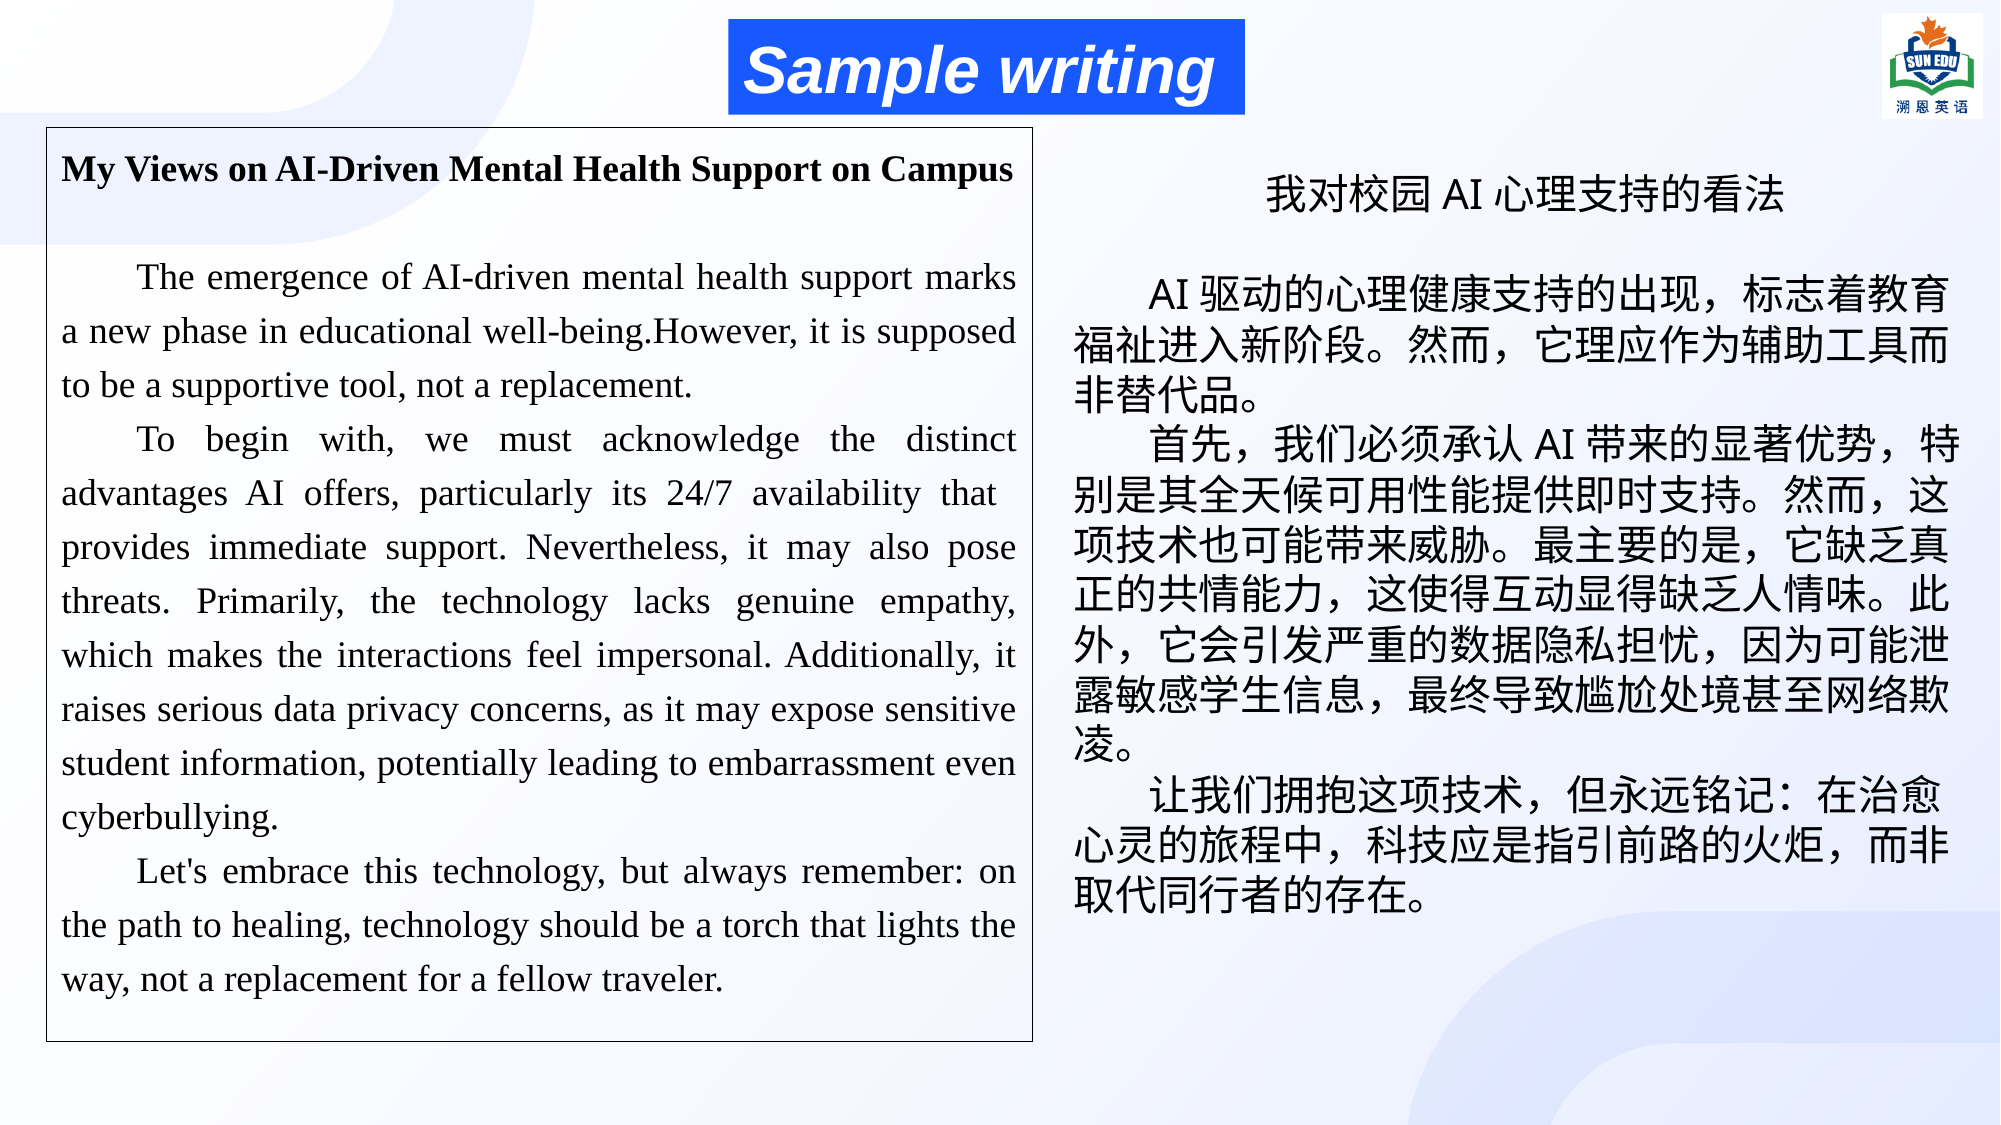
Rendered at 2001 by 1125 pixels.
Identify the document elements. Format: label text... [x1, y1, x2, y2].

text_box My Views on AI-Driven Mental Health Support on Campus The emergence of AI-driven mental health support marks a new phase in educational well-being.However, it is supposed to be a supportive tool, not a replacement. To begin with, we must acknowledge the distinct advantages AI offers, particularly its 24/7 availability that provides immediate support. Nevertheless, it may also pose threats. Primarily, the technology lacks genuine empathy, which makes the interactions feel impersonal. Additionally, it raises serious data privacy concerns, as it may expose sensitive student information, potentially leading to embarrassment even cyberbullying. Let's embrace this technology, but always remember: on the path to healing, technology should be a torch that lights the way, not a replacement for a fellow traveler. [46, 127, 1033, 1042]
picture [1882, 13, 1983, 119]
text_box 我对校园AI心理支持的看法 AI驱动的心理健康支持的出现，标志着教育福祉进入新阶段。然而，它理应作为辅助工具而非替代品。 首先，我们必须承认AI带来的显著优势，特别是其全天候可用性能提供即时支持。然而，这项技术也可能带来威胁。最主要的是，它缺乏真正的共情能力，这使得互动显得缺乏人情味。此外，它会引发严重的数据隐私担忧，因为可能泄露敏感学生信息，最终导致尴尬处境甚至网络欺凌。 让我们拥抱这项技术，但永远铭记：在治愈心灵的旅程中，科技应是指引前路的火炬，而非取代同行者的存在。 [1059, 160, 1993, 926]
text_box Sample writing [728, 19, 1245, 115]
